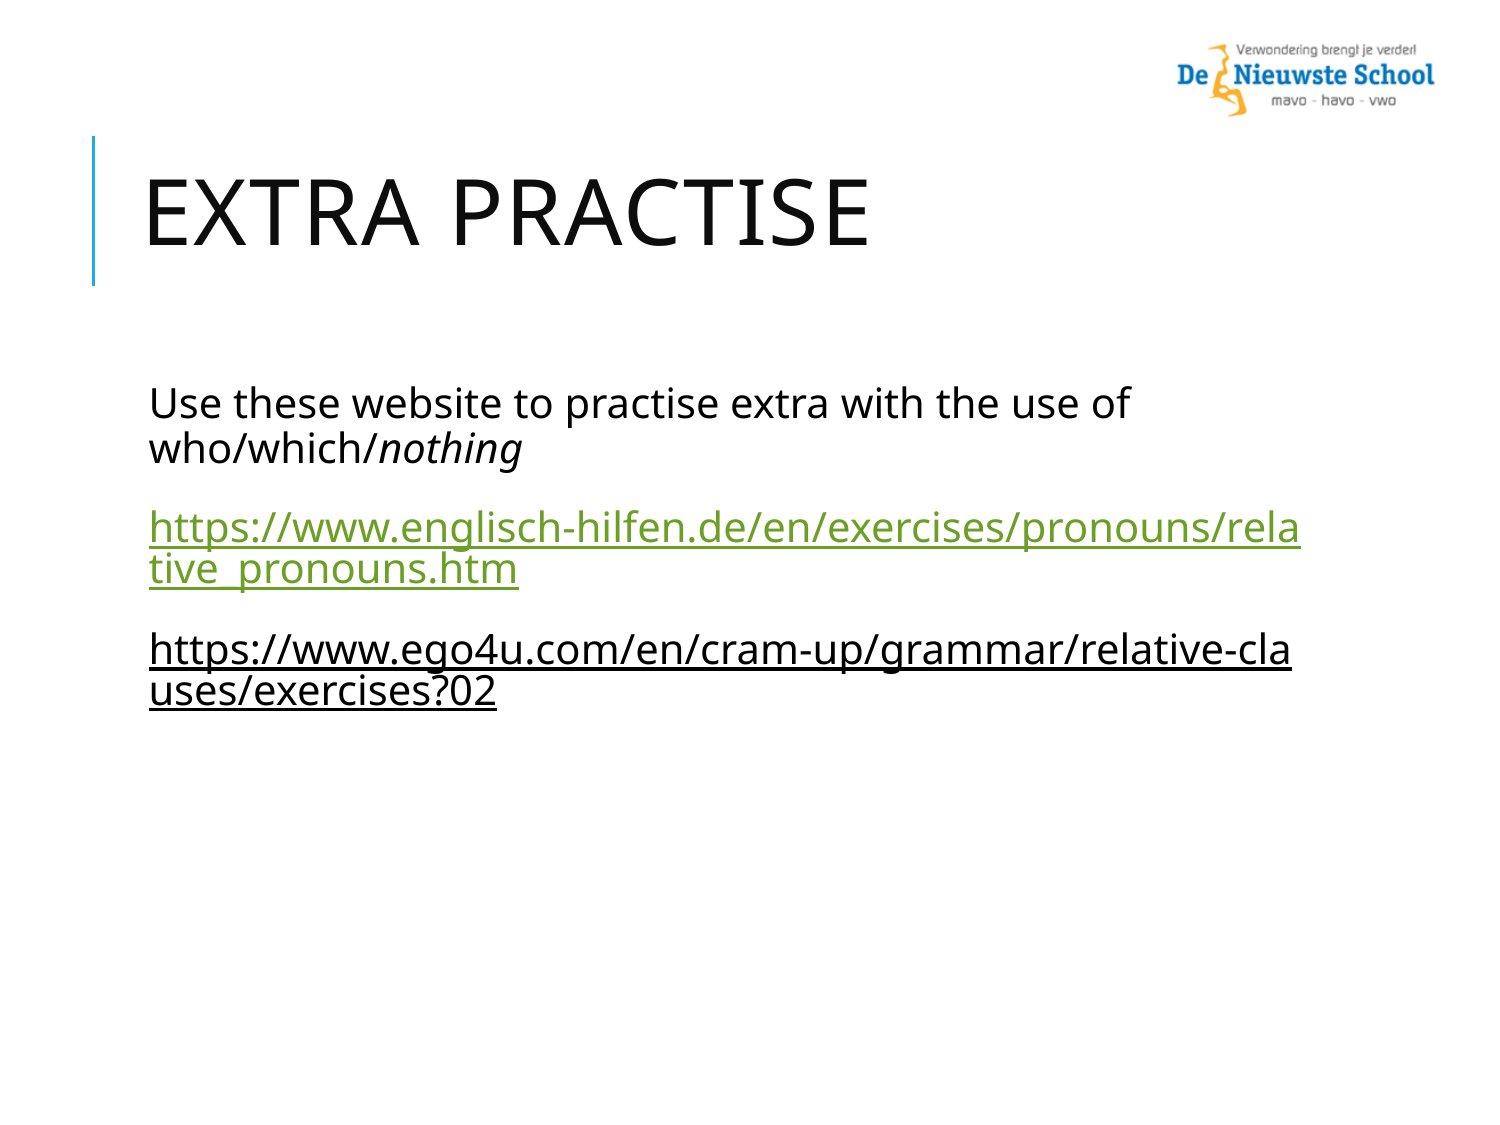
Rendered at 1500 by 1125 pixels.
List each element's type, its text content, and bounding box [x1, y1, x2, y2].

picture [1174, 18, 1437, 139]
list Use these website to practise extra with the use of who/which/nothing https://www.englisch-hilfen.de/en/exercises/pronouns/relative_pronouns.htm https://www.ego4u.com/en/cram-up/grammar/relative-clauses/exercises?02 [126, 375, 1322, 1035]
title Extra practise [126, 96, 1322, 342]
